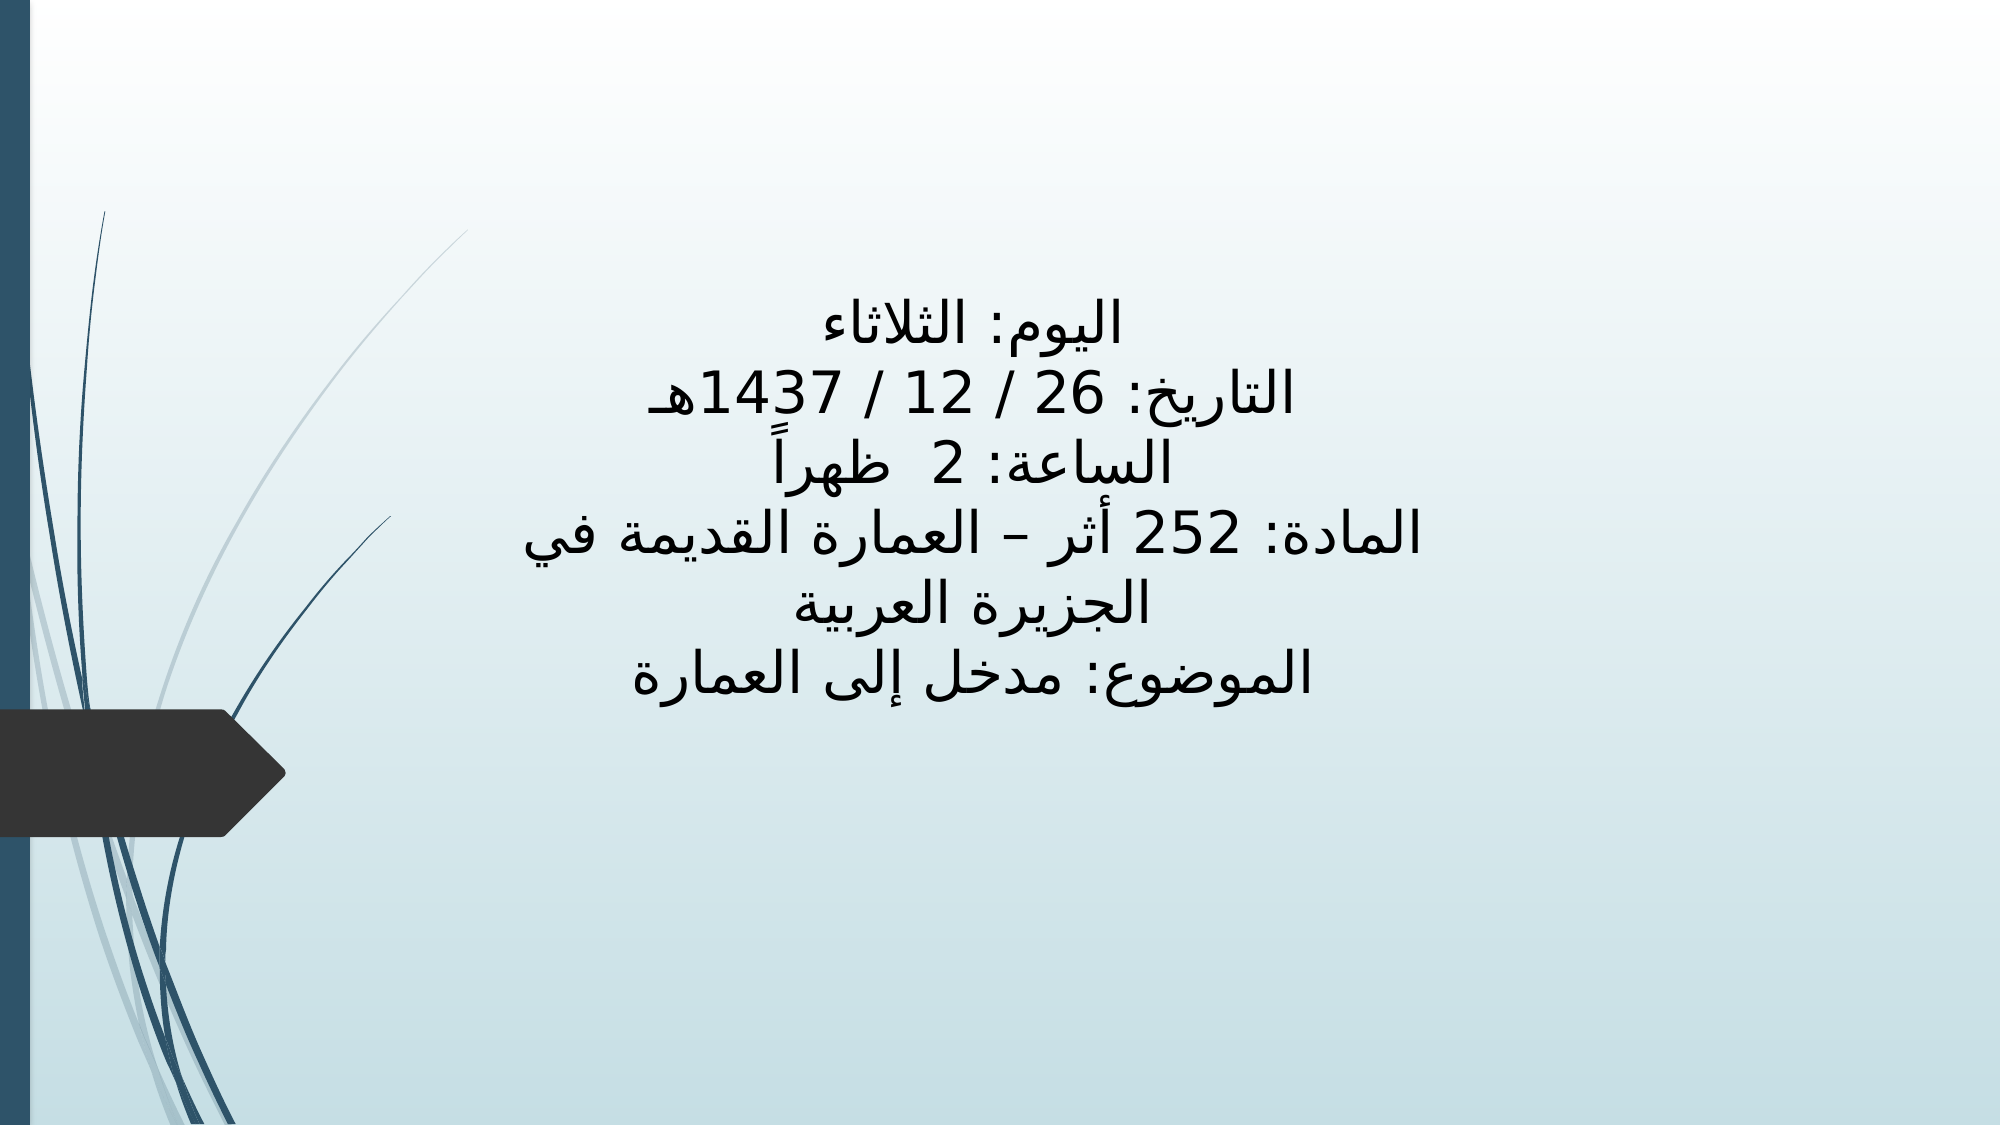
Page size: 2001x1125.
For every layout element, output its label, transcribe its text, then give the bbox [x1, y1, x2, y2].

text_box اليوم: الثلاثاء التاريخ: 26 / 12 / 1437هـ الساعة: 2 ظهراً المادة: 252 أثر – العمارة القديمة في الجزيرة العربية الموضوع: مدخل إلى العمارة [449, 277, 1497, 713]
